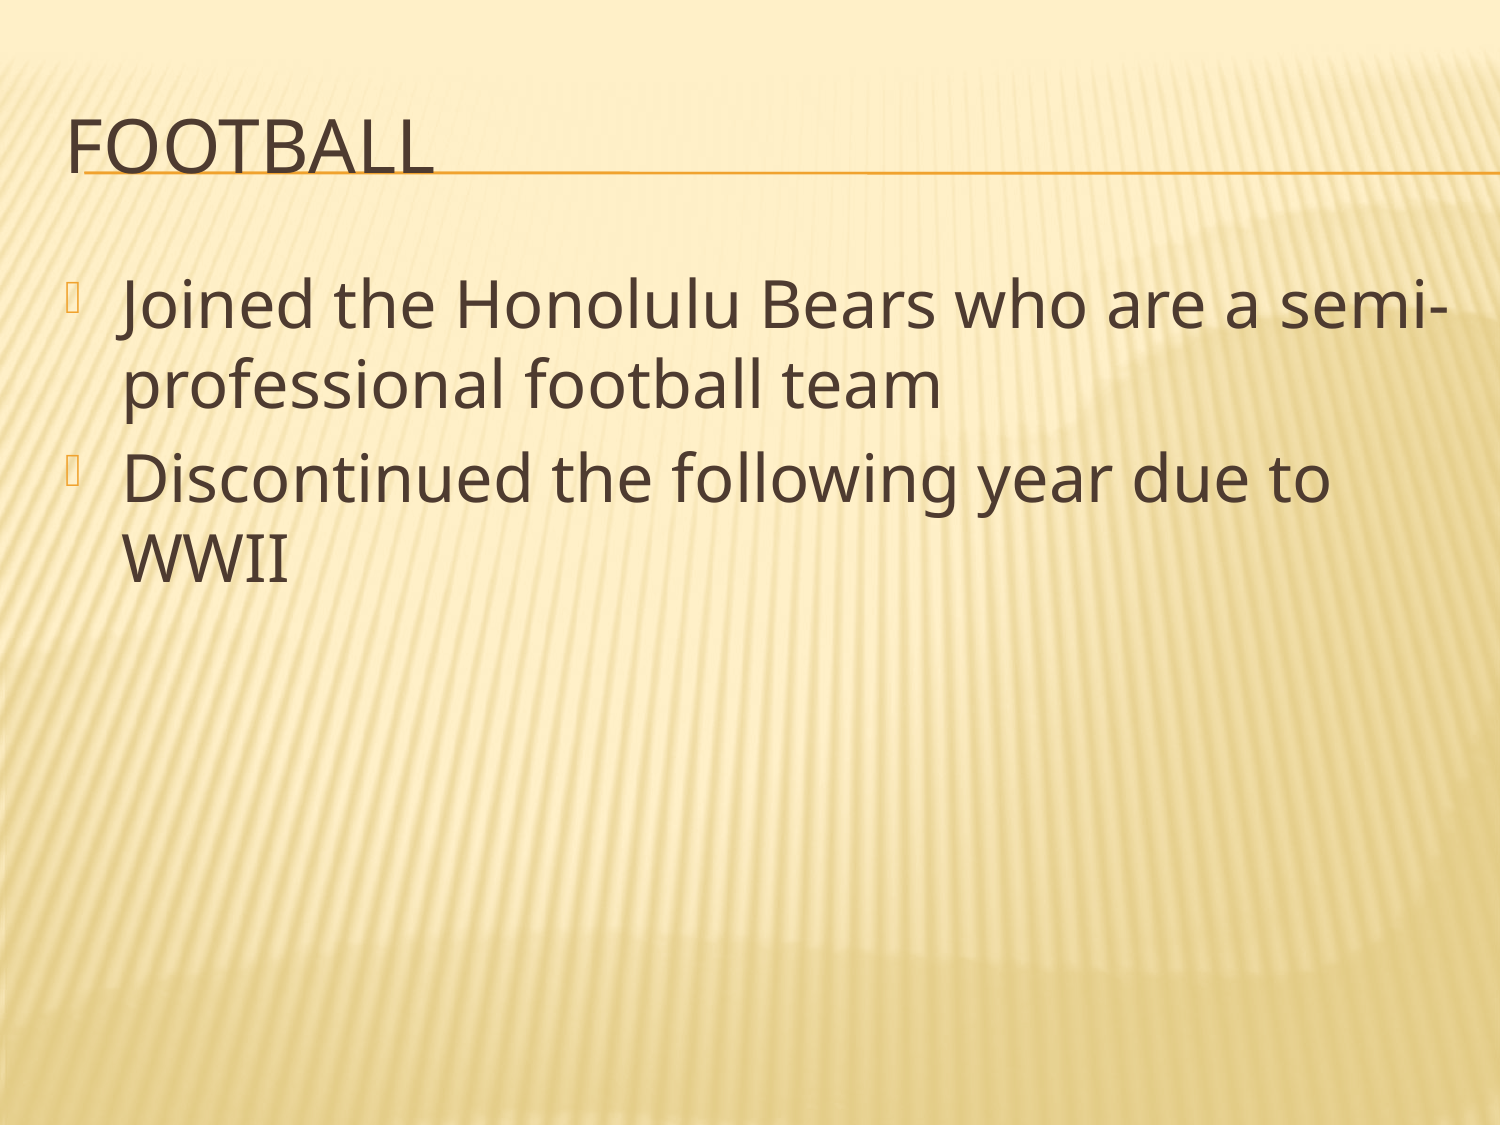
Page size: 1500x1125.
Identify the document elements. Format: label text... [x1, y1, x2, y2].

list Joined the Honolulu Bears who are a semi-professional football team Discontinued the following year due to WWII [50, 254, 1475, 998]
title Football [50, 75, 1475, 213]
